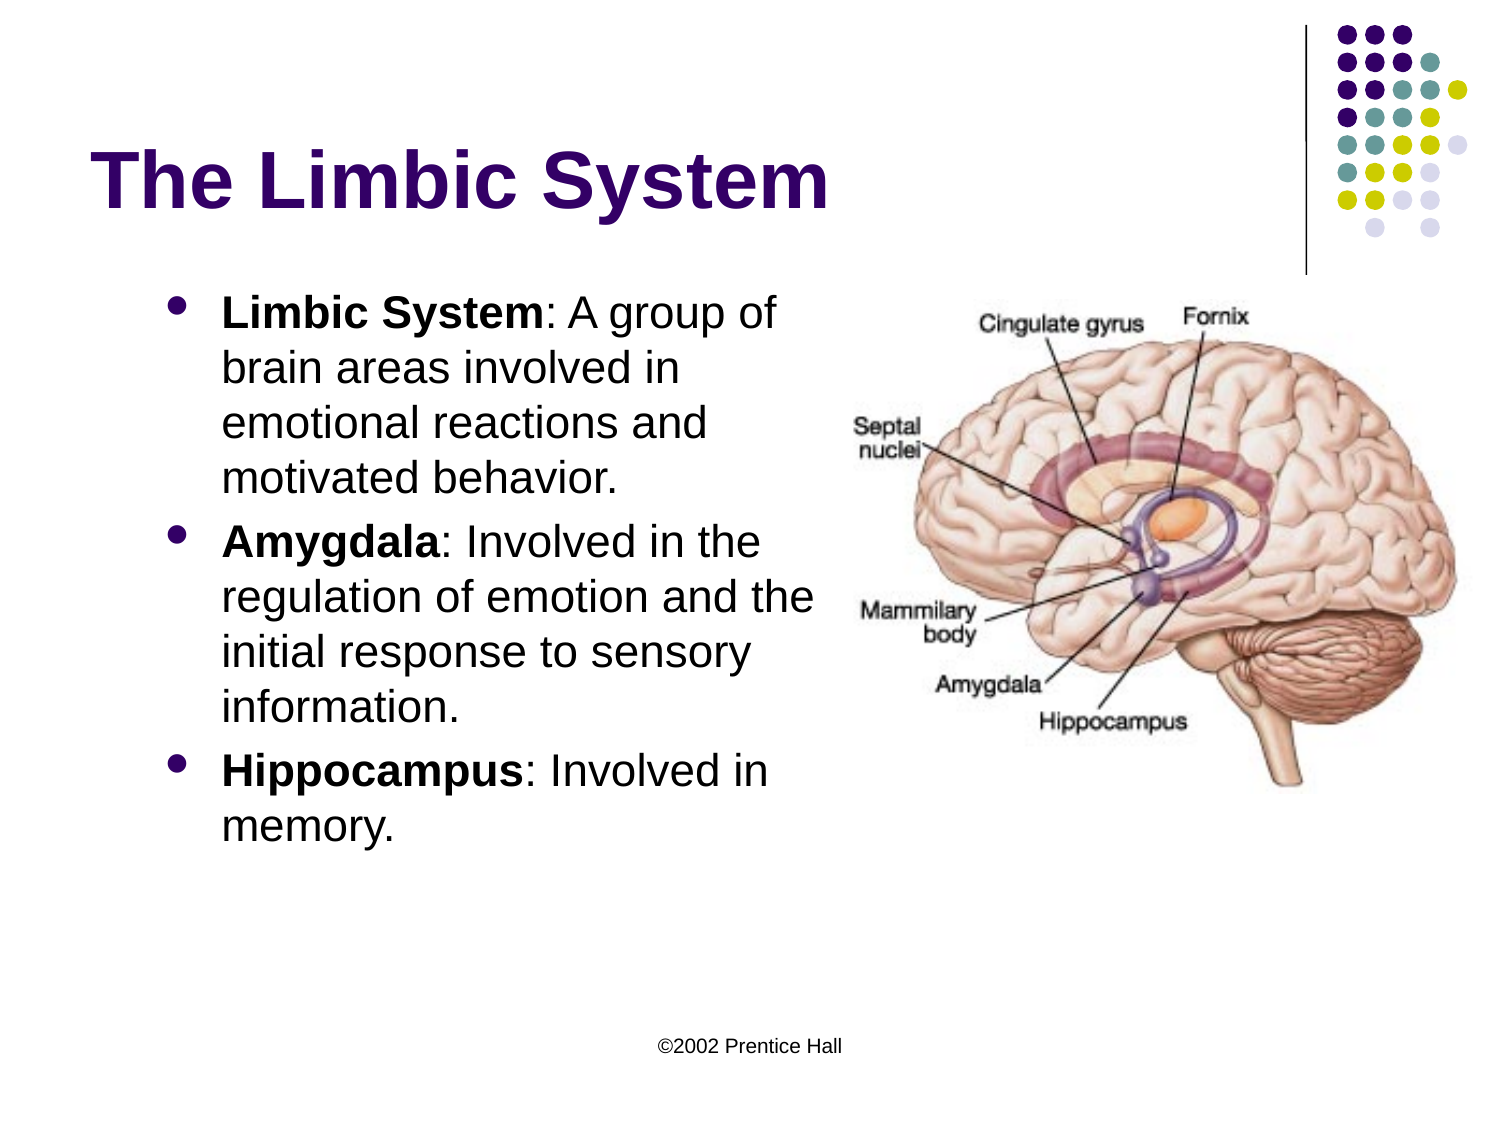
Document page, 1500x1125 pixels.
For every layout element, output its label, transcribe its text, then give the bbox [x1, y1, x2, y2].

list Limbic System: A group of brain areas involved in emotional reactions and motivated behavior. Amygdala: Involved in the regulation of emotion and the initial response to sensory information. Hippocampus: Involved in memory. [150, 275, 838, 1050]
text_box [837, 299, 1476, 794]
title The Limbic System [75, 20, 1313, 233]
footer ©2002 Prentice Hall [512, 1025, 988, 1100]
